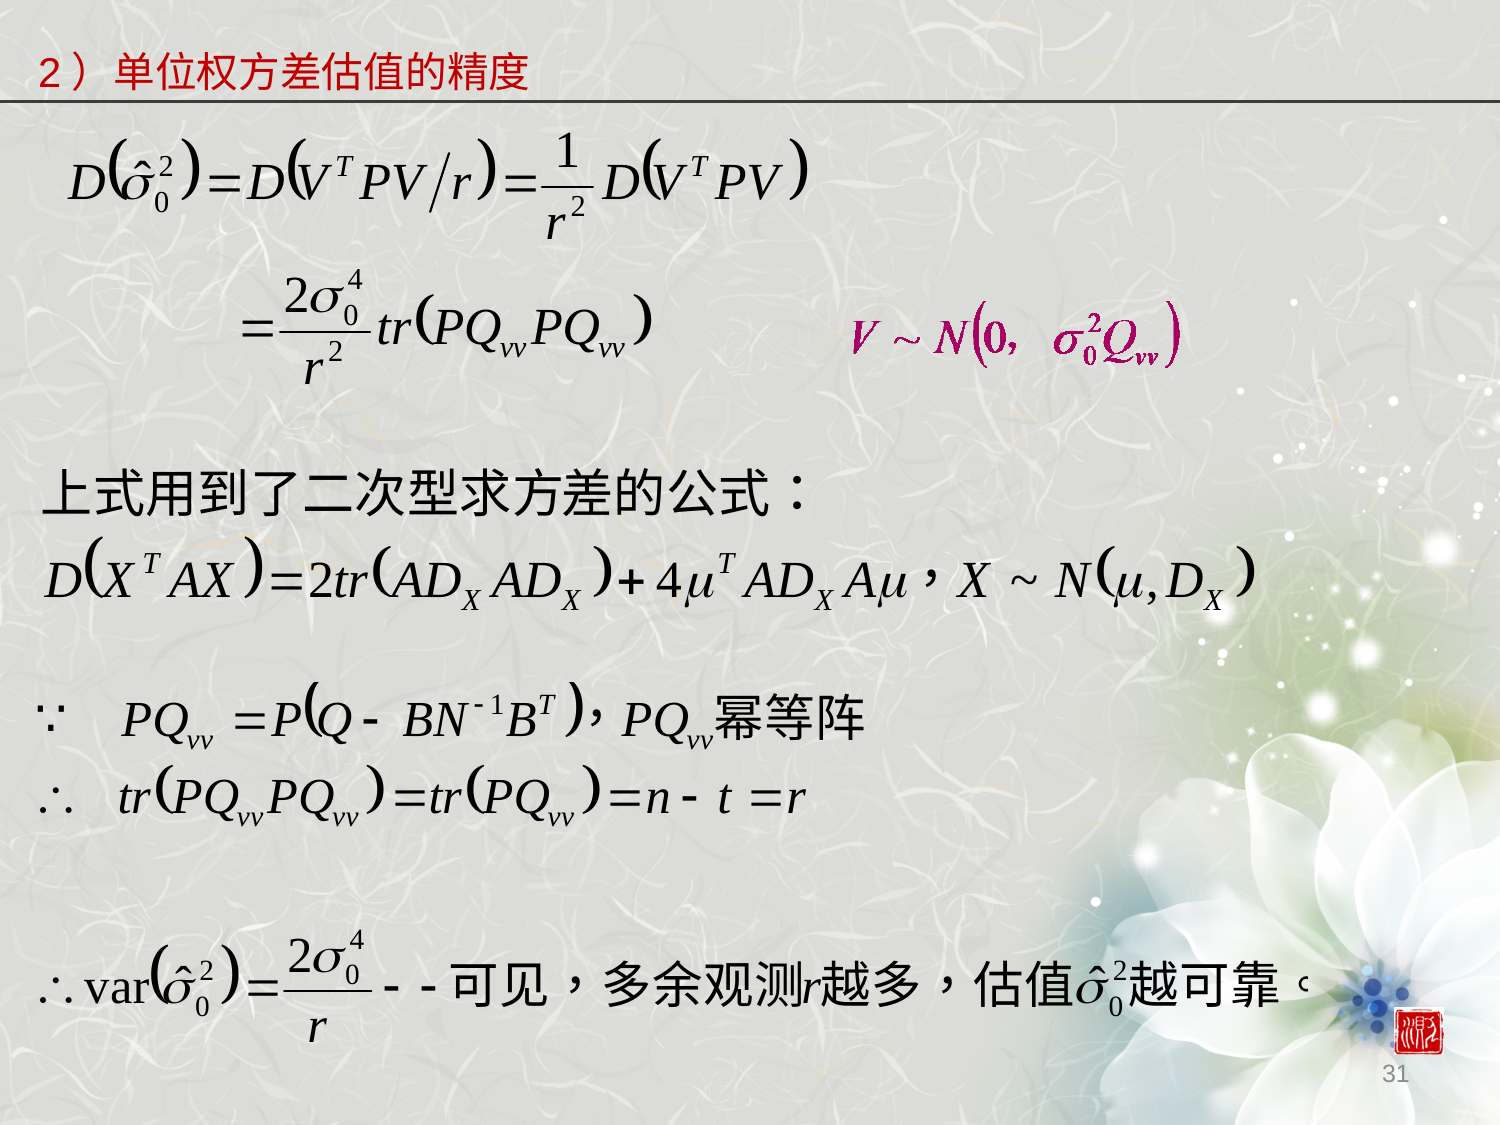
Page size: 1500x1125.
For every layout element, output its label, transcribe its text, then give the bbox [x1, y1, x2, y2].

slide_number 31 [1074, 1042, 1425, 1103]
text_box 2）单位权方差估值的精度 [23, 23, 750, 104]
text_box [34, 456, 1256, 623]
picture [0, 0, 1500, 100]
picture [0, 103, 1500, 1125]
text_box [58, 116, 811, 396]
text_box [34, 681, 1308, 1052]
